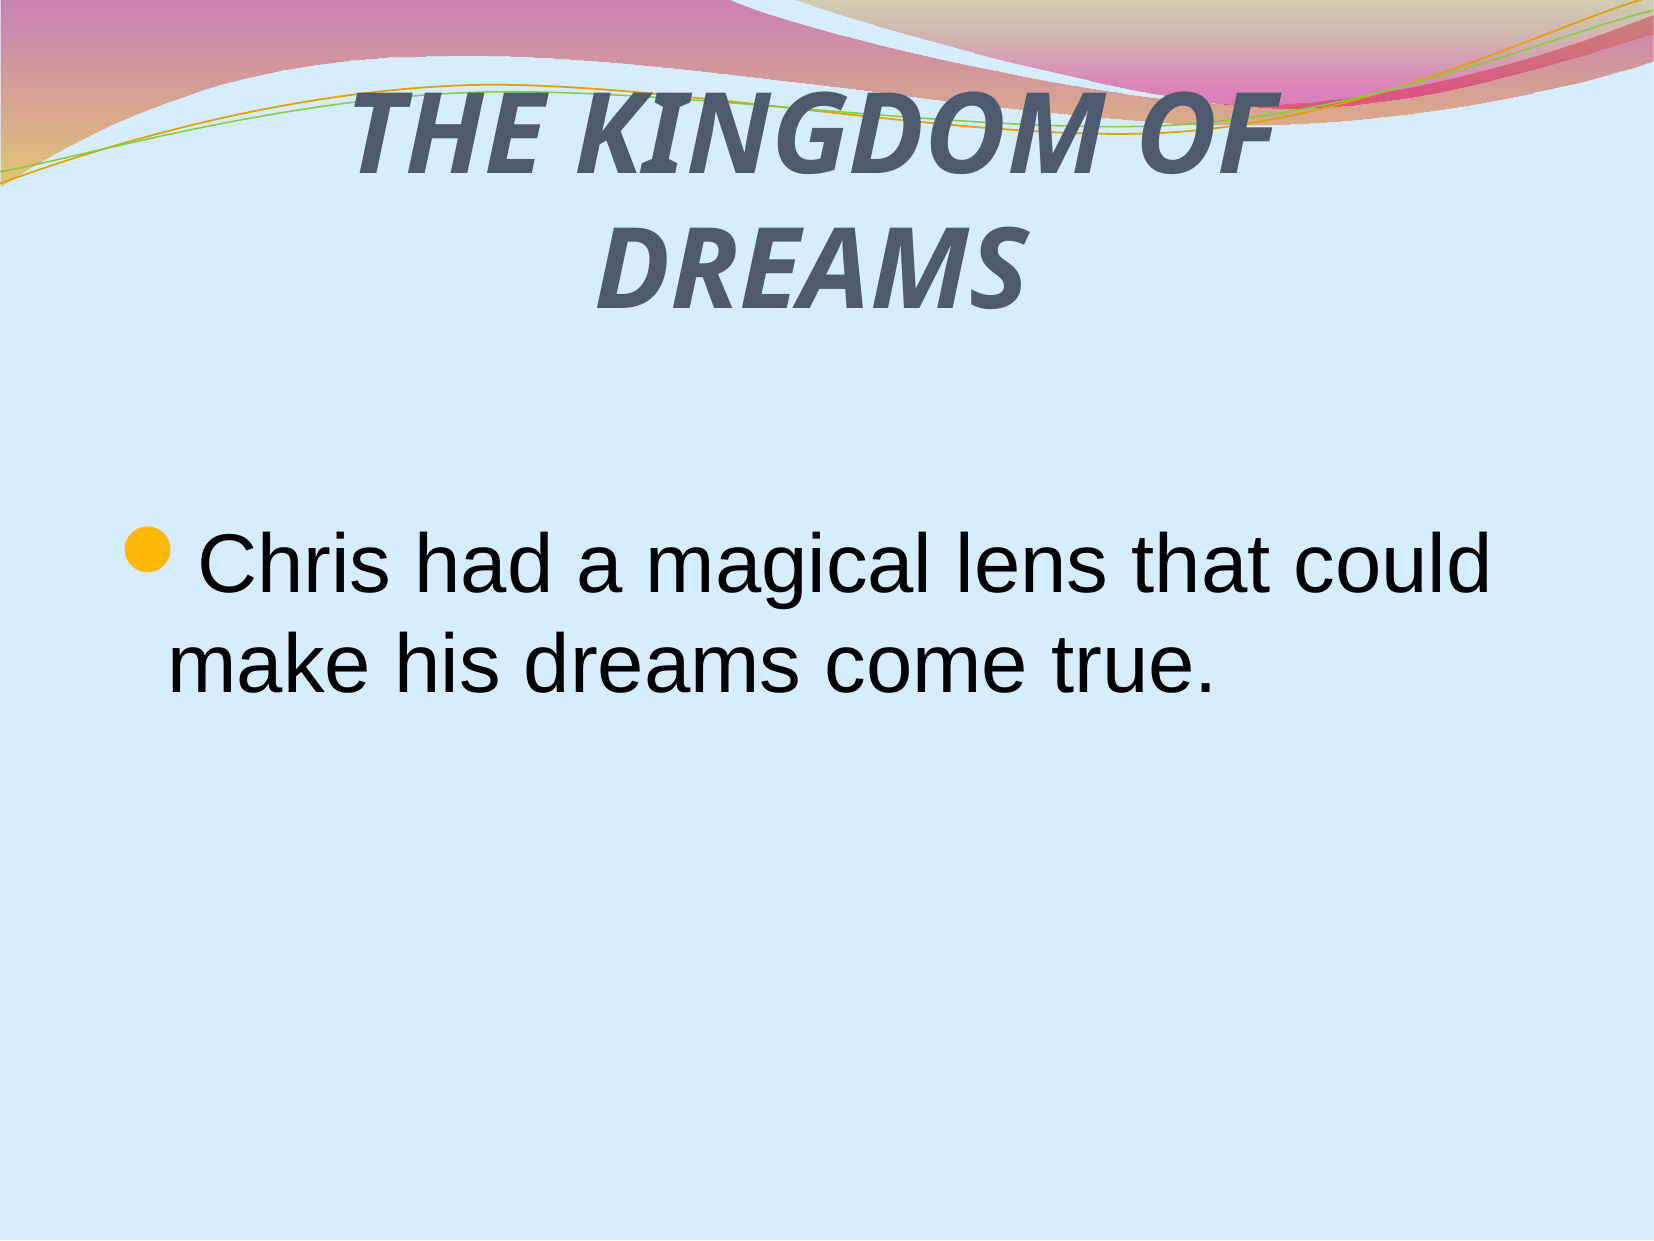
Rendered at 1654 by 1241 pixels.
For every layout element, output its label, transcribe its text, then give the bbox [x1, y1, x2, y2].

subtitle Chris had a magical lens that could make his dreams come true. [118, 525, 1506, 694]
title THE KINGDOM OF DREAMS [118, 112, 1506, 281]
